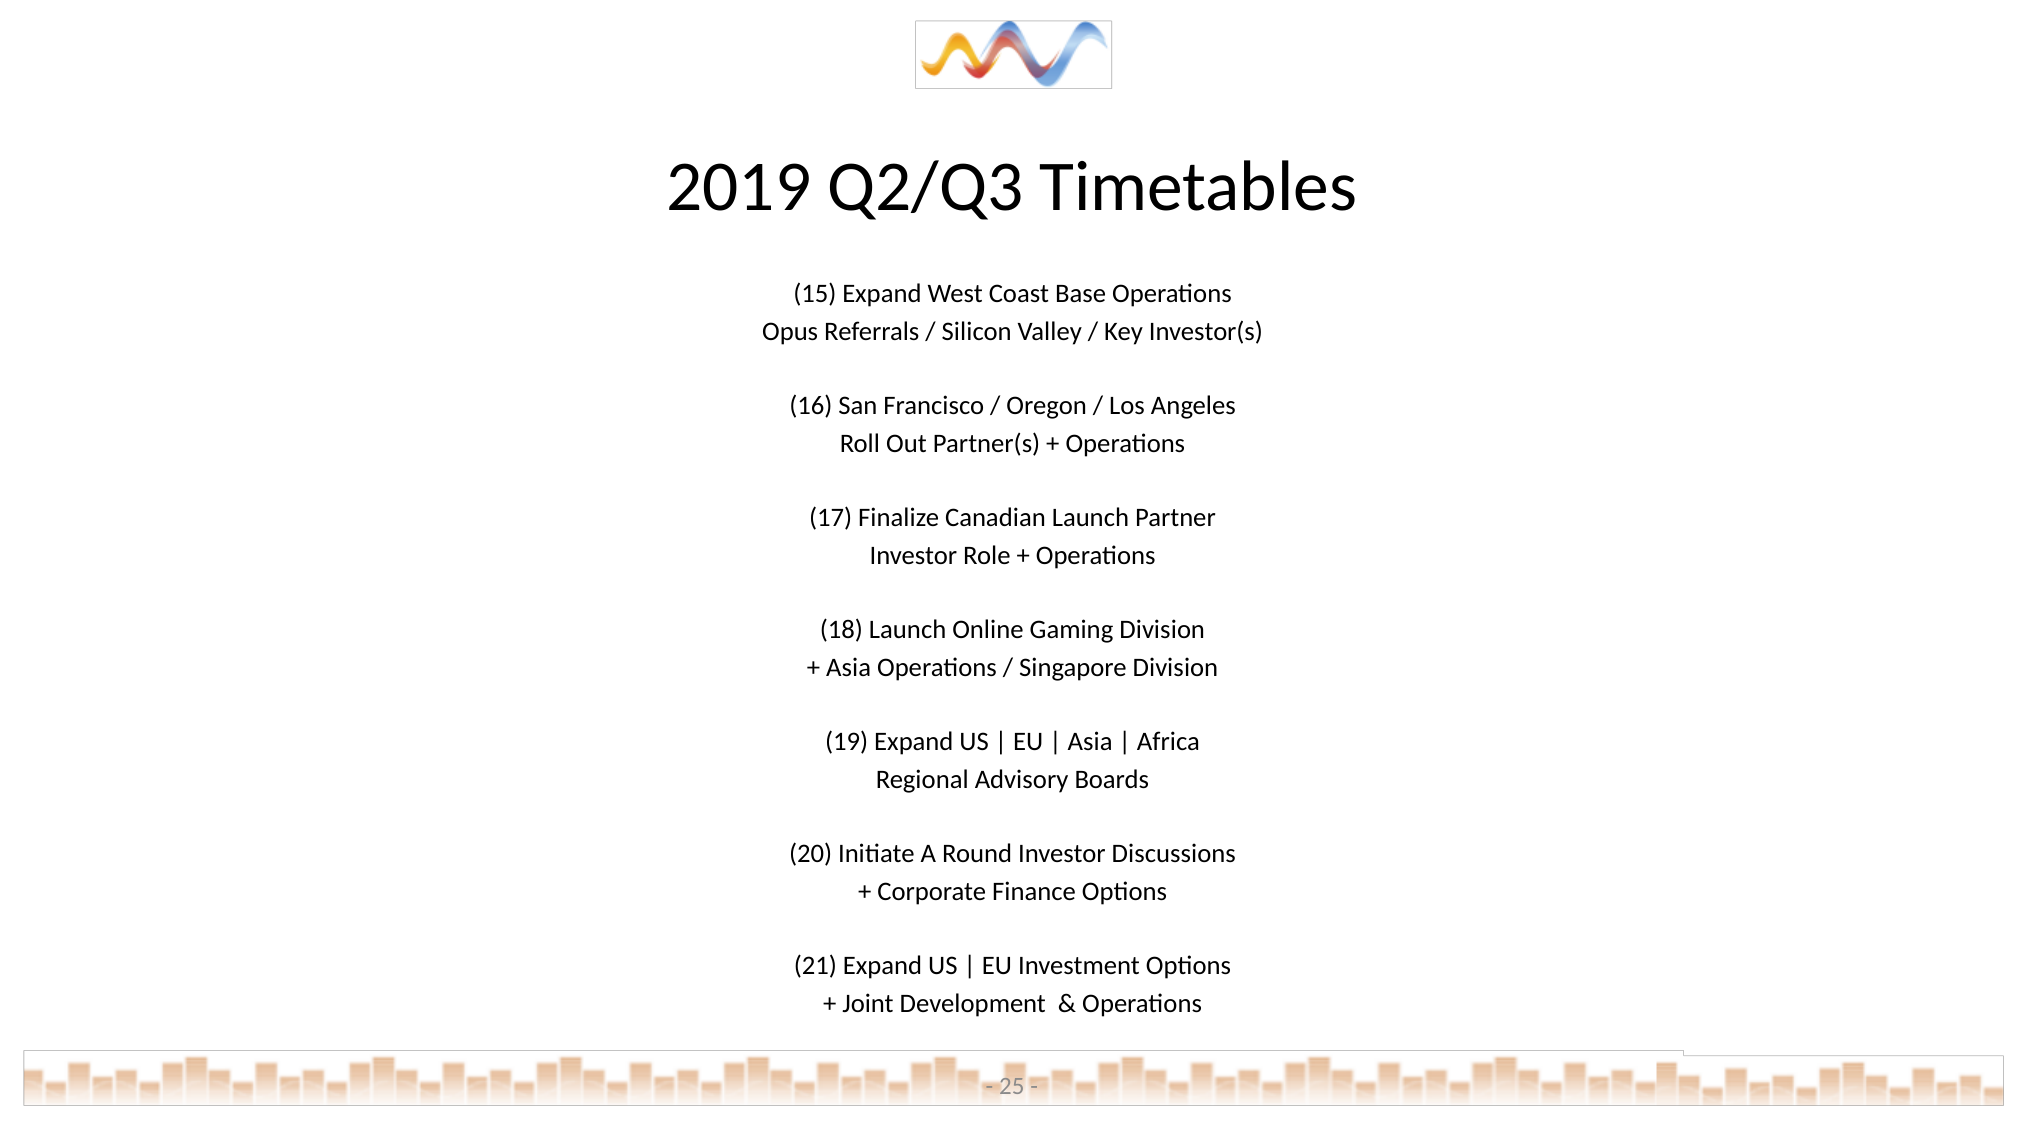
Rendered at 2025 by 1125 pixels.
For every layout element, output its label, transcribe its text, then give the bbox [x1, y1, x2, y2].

text_box (15) Expand West Coast Base Operations Opus Referrals / Silicon Valley / Key Investor(s) (16) San Francisco / Oregon / Los Angeles Roll Out Partner(s) + Operations (17) Finalize Canadian Launch Partner Investor Role + Operations (18) Launch Online Gaming Division + Asia Operations / Singapore Division (19) Expand US | EU | Asia | Africa Regional Advisory Boards (20) Initiate A Round Investor Discussions + Corporate Finance Options (21) Expand US | EU Investment Options + Joint Development & Operations [101, 231, 1924, 1030]
title 2019 Q2/Q3 Timetables [101, 45, 1924, 231]
slide_number - 25 - [940, 1054, 1083, 1115]
